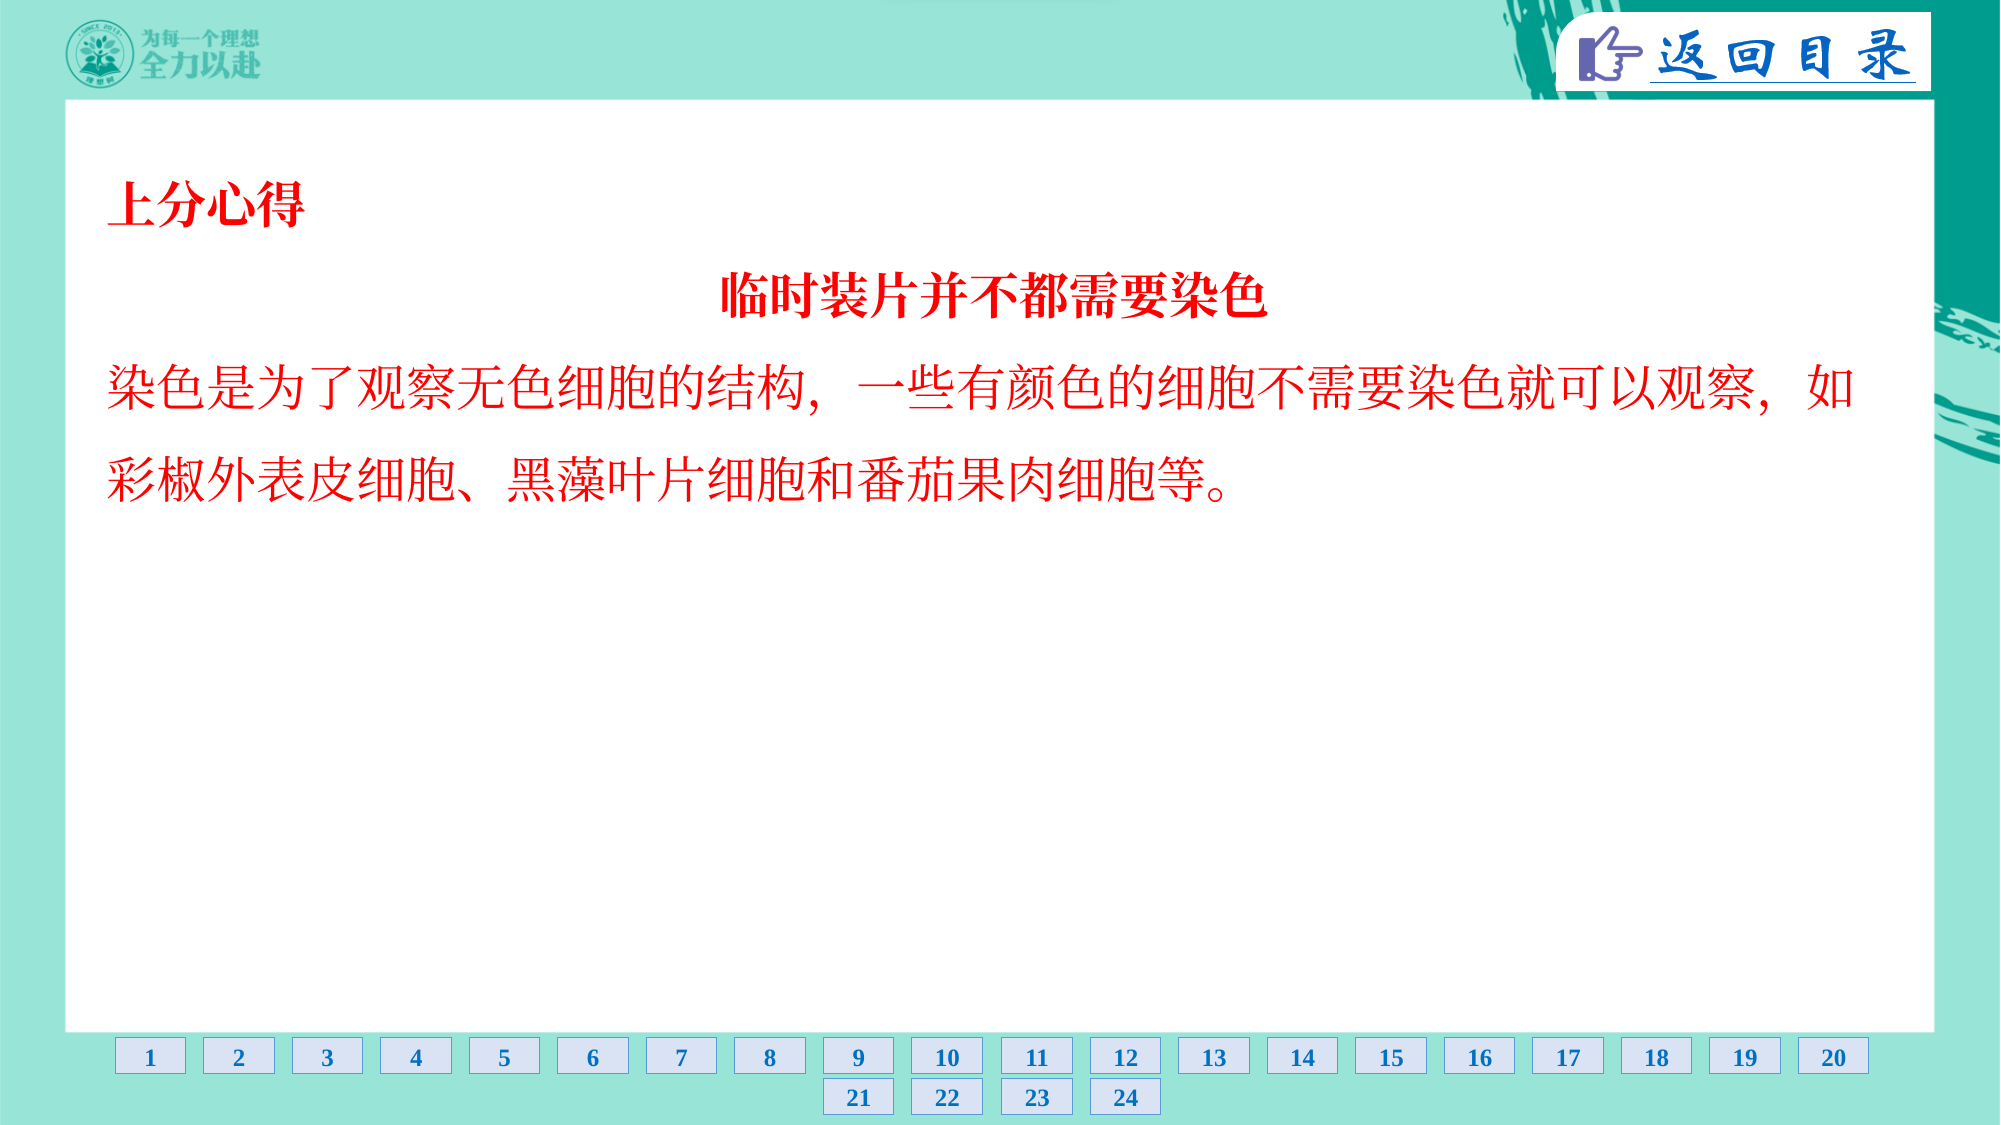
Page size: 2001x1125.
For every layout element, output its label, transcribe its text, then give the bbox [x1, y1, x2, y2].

text_box 上分心得 临时装片并不都需要染色 染色是为了观察无色细胞的结构，一些有颜色的细胞不需要染色就可以观察，如 彩椒外表皮细胞、黑藻叶片细胞和番茄果肉细胞等。 [106, 141, 1895, 509]
picture [0, 0, 2000, 1125]
